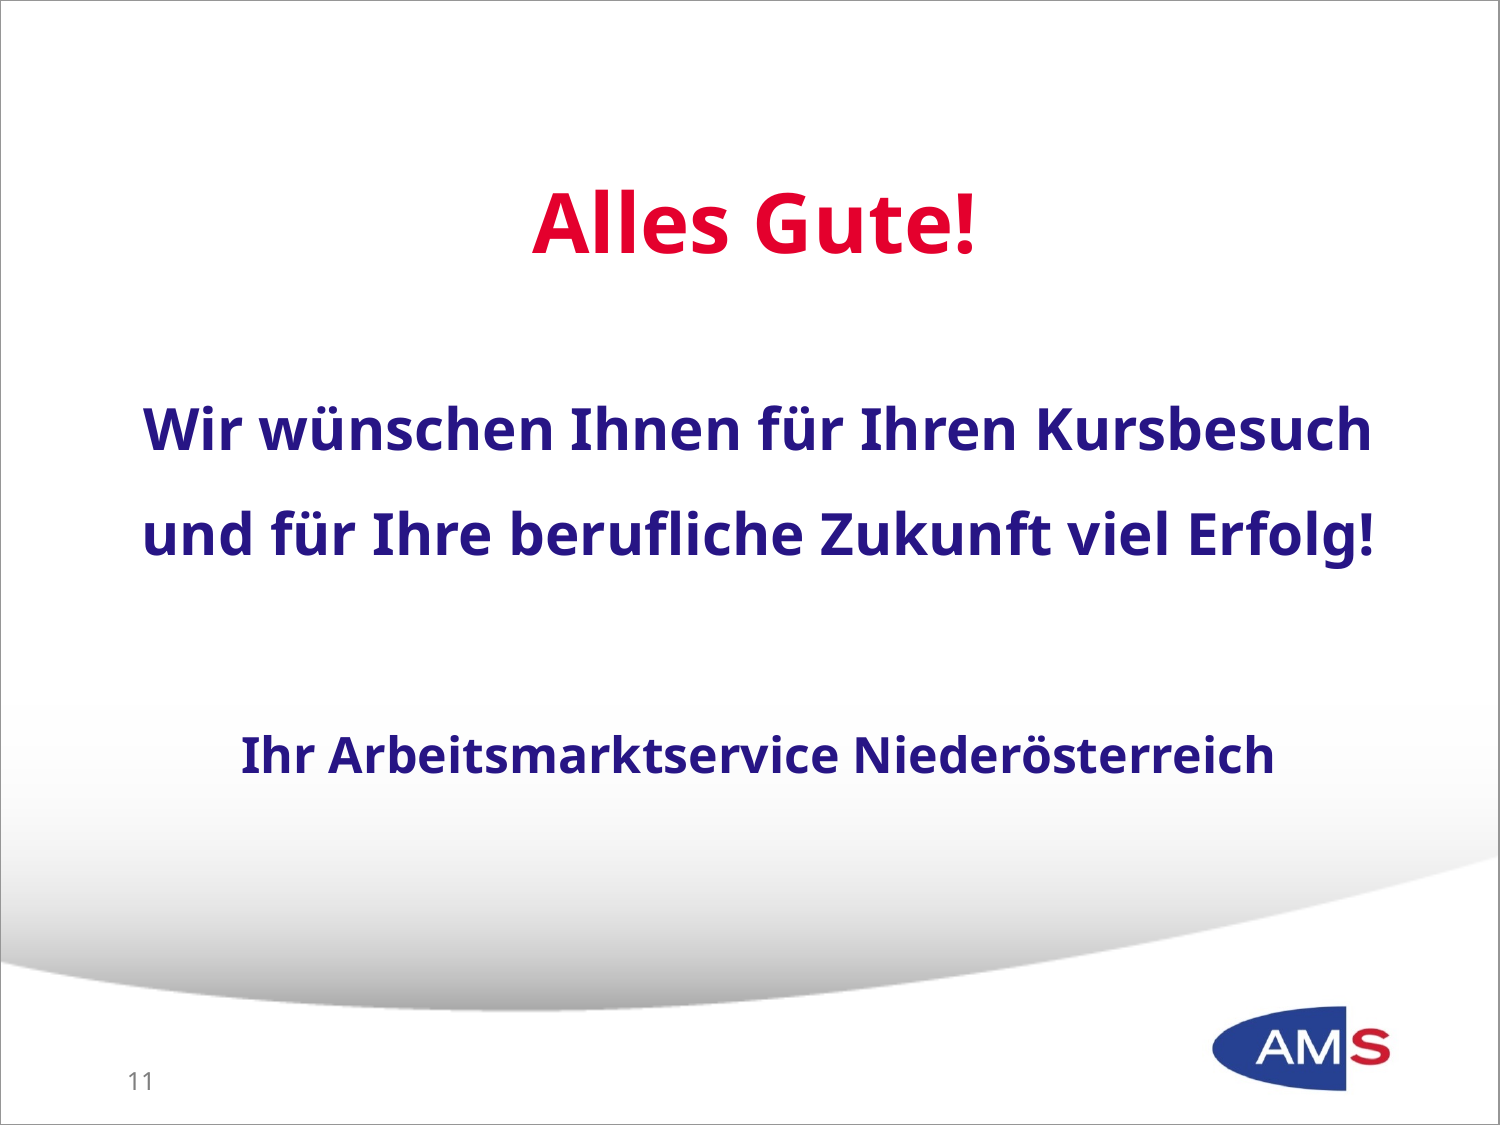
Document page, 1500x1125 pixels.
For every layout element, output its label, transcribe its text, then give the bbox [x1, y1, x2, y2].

picture [1, 1, 1498, 1124]
slide_number 10 [112, 1057, 463, 1118]
list Wir wünschen Ihnen für Ihren Kursbesuch und für Ihre berufliche Zukunft viel Erfolg! Ihr Arbeitsmarktservice Niederösterreich [123, 350, 1394, 953]
title Alles Gute! [122, 126, 1388, 315]
